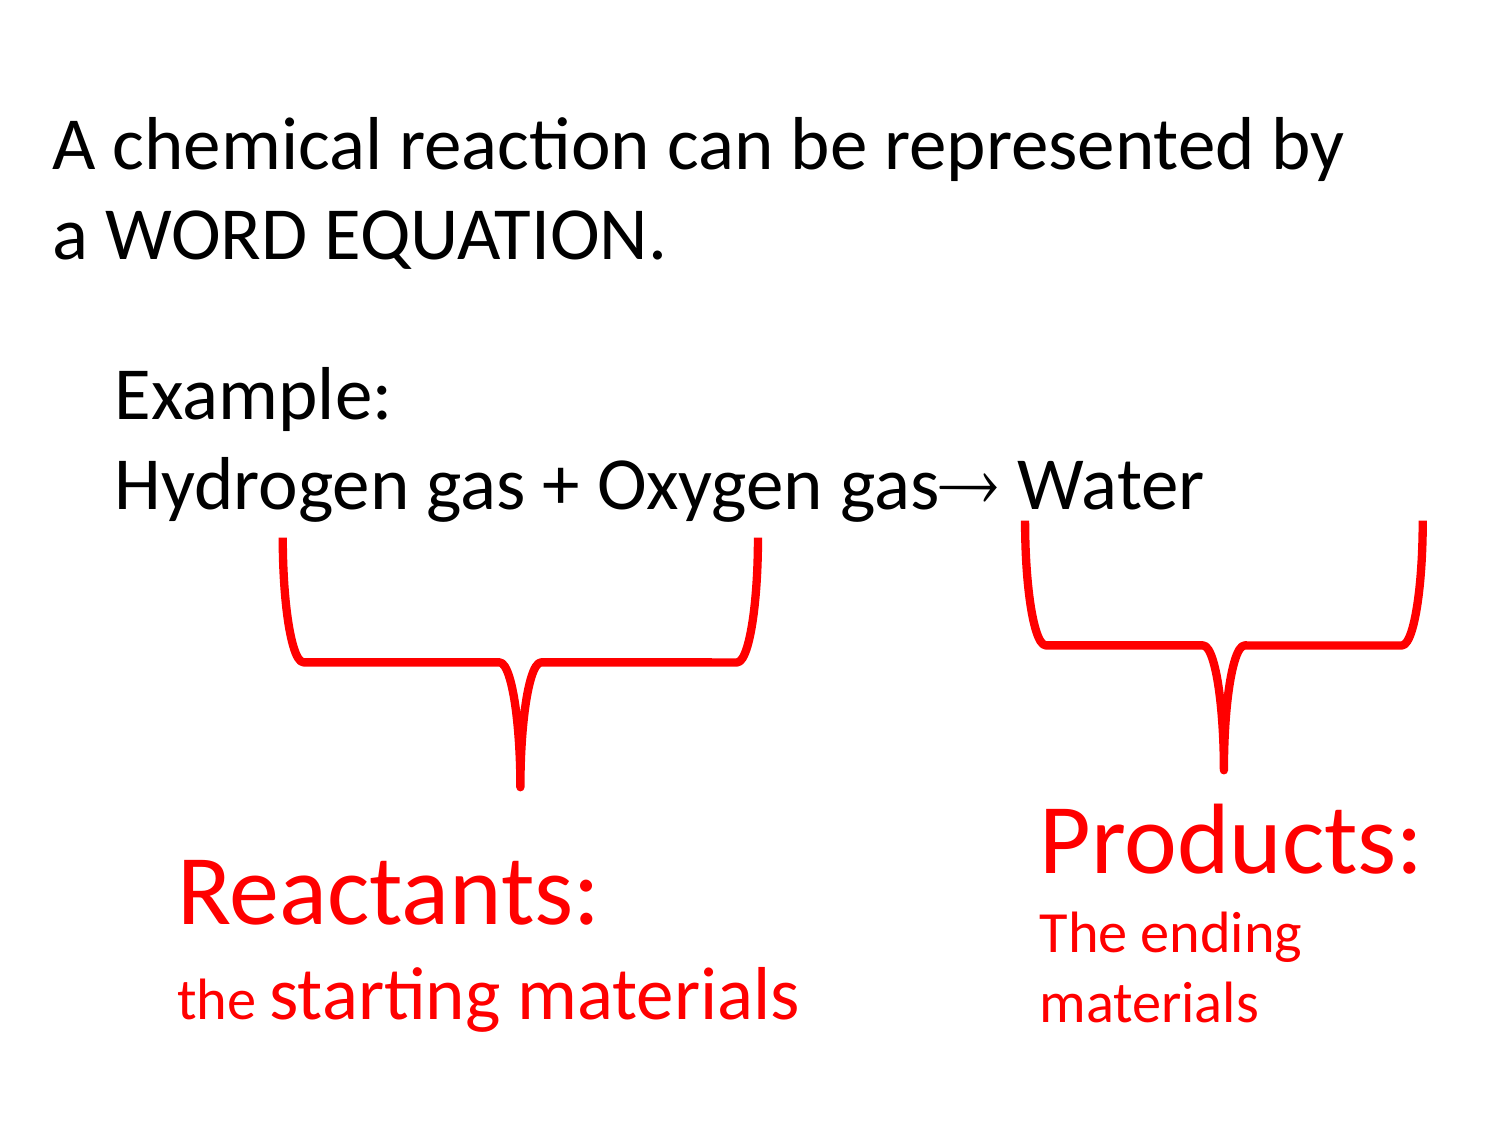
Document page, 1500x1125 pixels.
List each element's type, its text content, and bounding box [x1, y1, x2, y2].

text_box [1024, 520, 1424, 772]
text_box Example: Hydrogen gas + Oxygen gas Water [99, 337, 1425, 623]
text_box [281, 537, 759, 789]
text_box Reactants: the starting materials [162, 817, 925, 1042]
text_box Products: The ending materials [1024, 766, 1463, 1041]
text_box A chemical reaction can be represented by a WORD EQUATION. [37, 87, 1363, 373]
